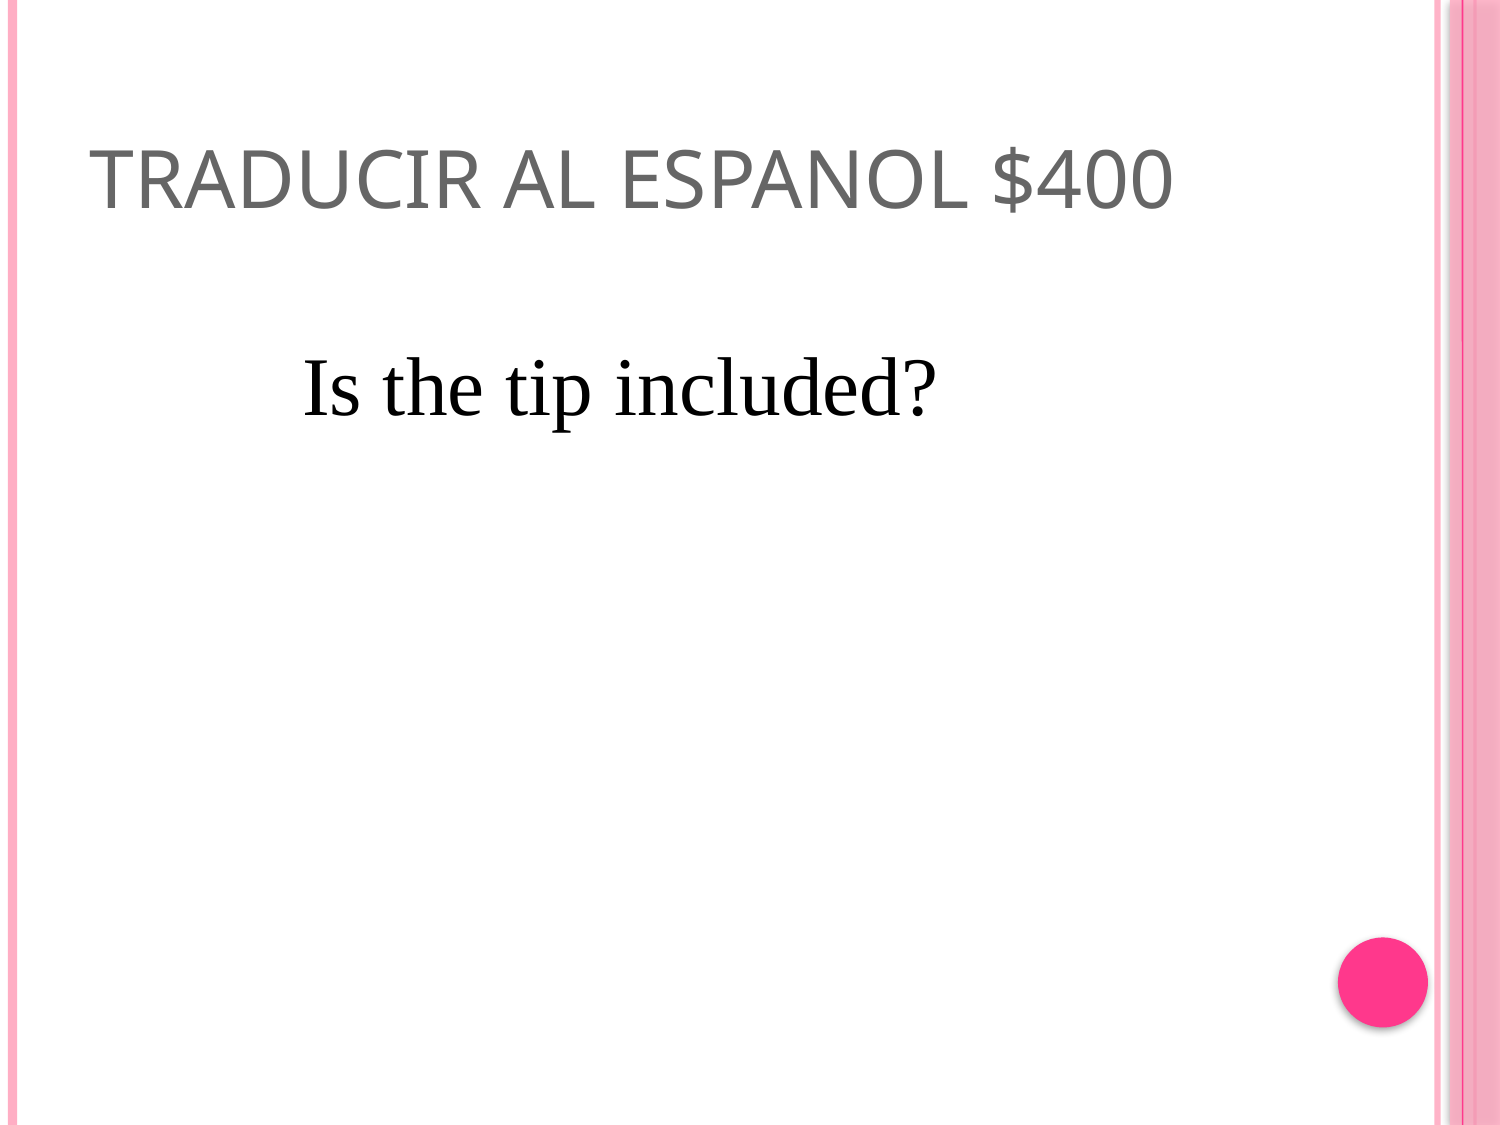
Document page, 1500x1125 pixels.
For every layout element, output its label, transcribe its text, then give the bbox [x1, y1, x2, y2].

title Traducir al espanol $400 [75, 45, 1300, 233]
text_box Is the tip included? [287, 324, 1500, 440]
